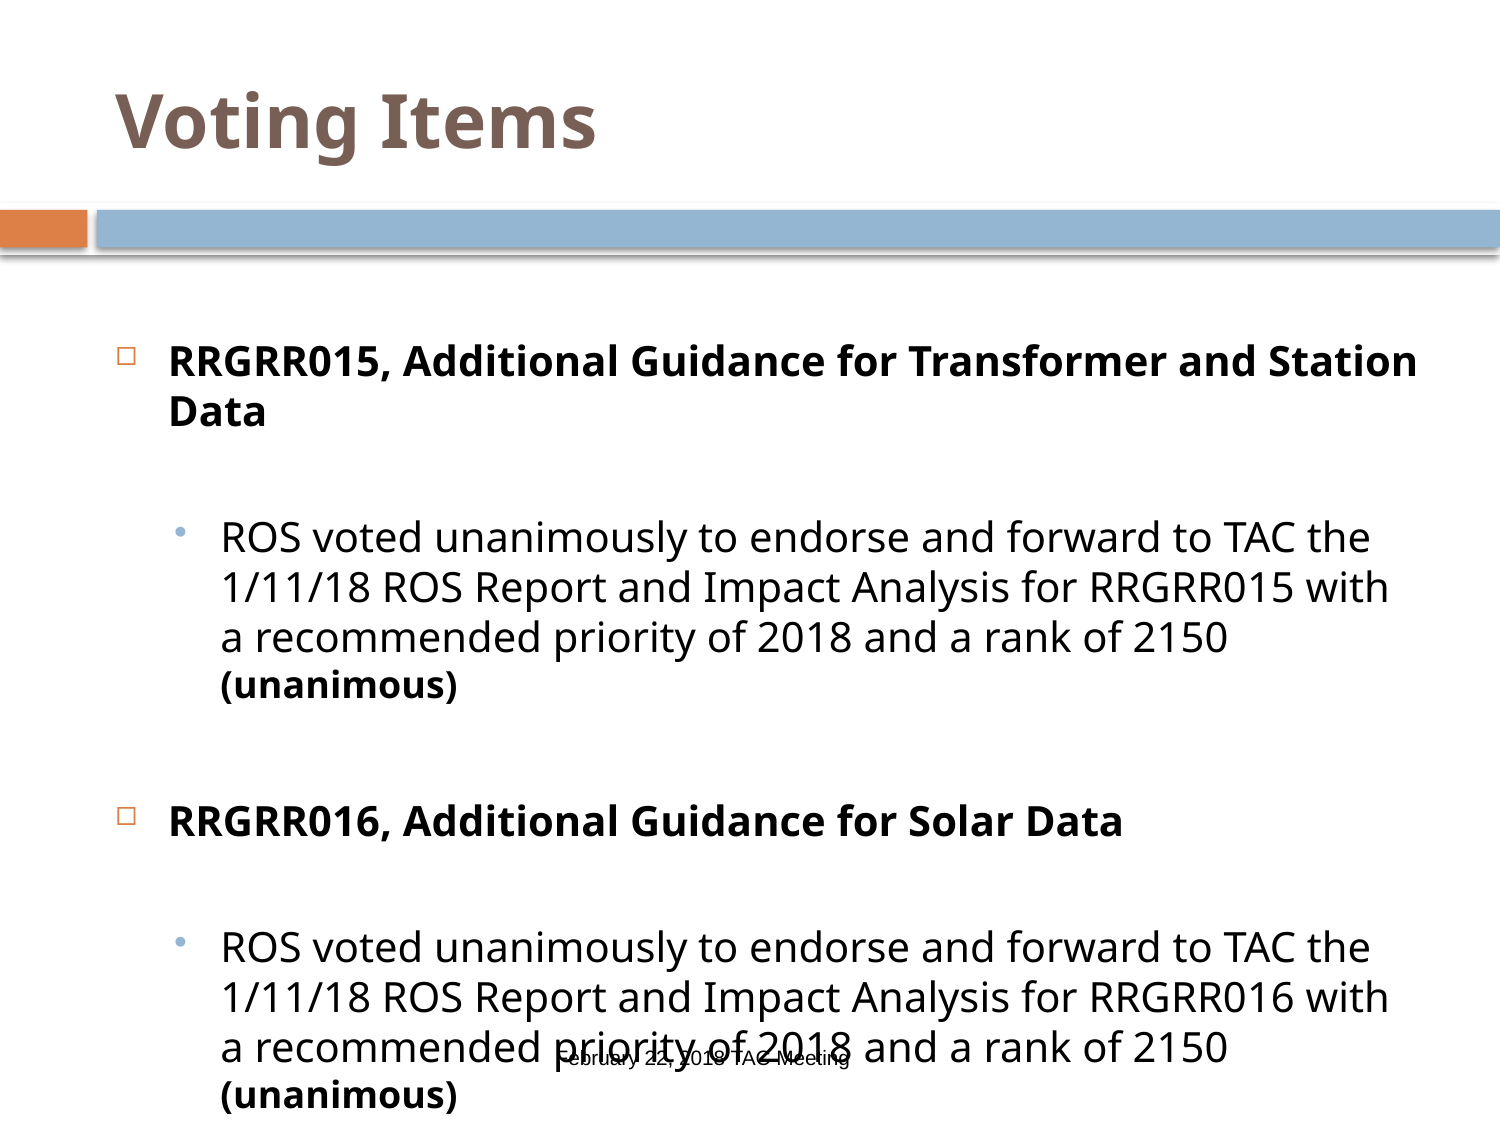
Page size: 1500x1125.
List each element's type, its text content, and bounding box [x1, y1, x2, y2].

title Voting Items [100, 37, 1439, 201]
list RRGRR015, Additional Guidance for Transformer and Station Data ROS voted unanimously to endorse and forward to TAC the 1/11/18 ROS Report and Impact Analysis for RRGRR015 with a recommended priority of 2018 and a rank of 2150 (unanimous) RRGRR016, Additional Guidance for Solar Data ROS voted unanimously to endorse and forward to TAC the 1/11/18 ROS Report and Impact Analysis for RRGRR016 with a recommended priority of 2018 and a rank of 2150 (unanimous) [100, 262, 1439, 1001]
footer February 22, 2018 TAC Meeting [258, 1027, 1148, 1088]
